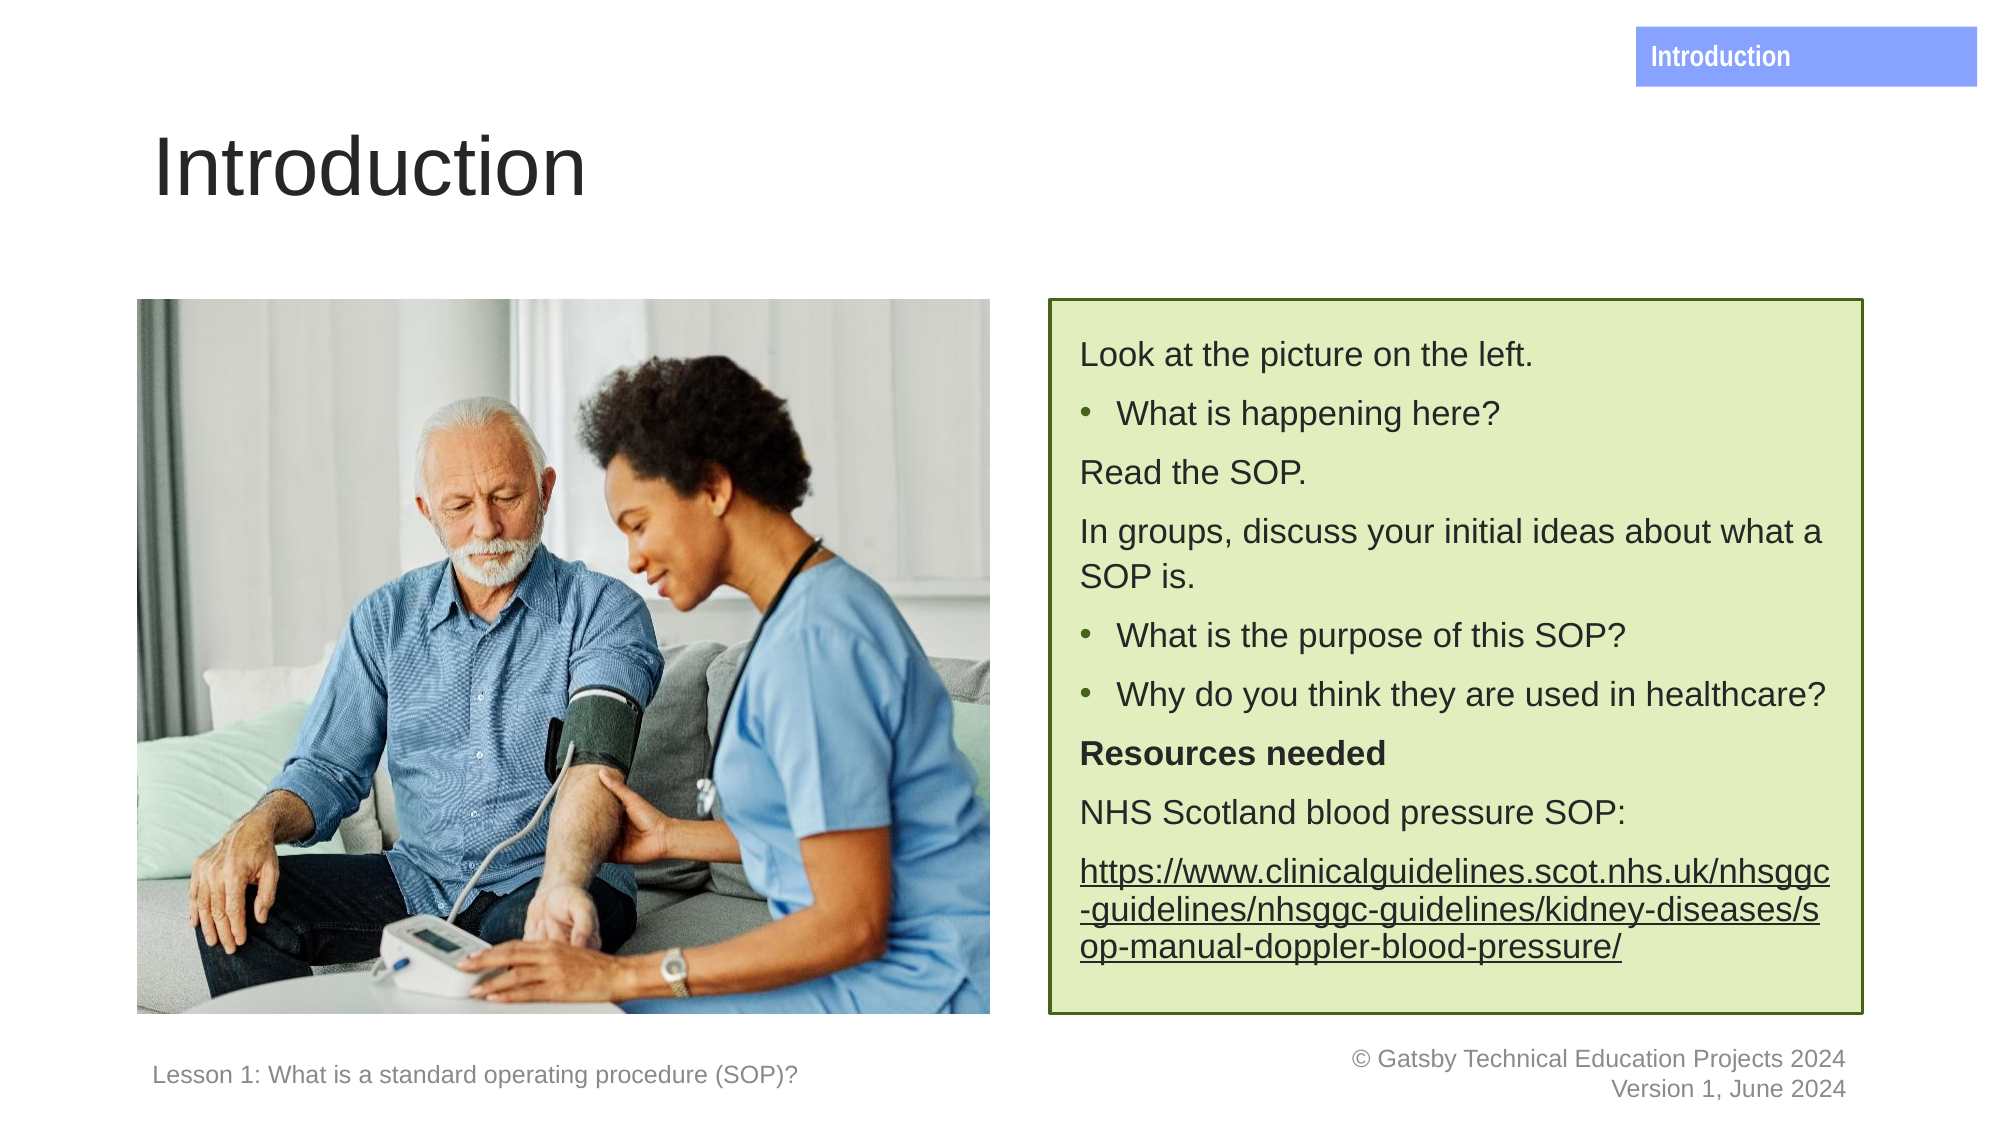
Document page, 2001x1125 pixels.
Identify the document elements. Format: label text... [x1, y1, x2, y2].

title Introduction [137, 59, 1863, 278]
list Lesson 1: What is a standard operating procedure (SOP)? [137, 1042, 829, 1103]
list Introduction [1636, 26, 1978, 87]
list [137, 299, 990, 1014]
list Look at the picture on the left. What is happening here? Read the SOP. In groups, discuss your initial ideas about what a SOP is. What is the purpose of this SOP? Why do you think they are used in healthcare? Resources needed NHS Scotland blood pressure SOP: https://www.clinicalguidelines.scot.nhs.uk/nhsggc-guidelines/nhsggc-guidelines/kidney-diseases/sop-manual-doppler-blood-pressure/ [1048, 298, 1864, 1015]
